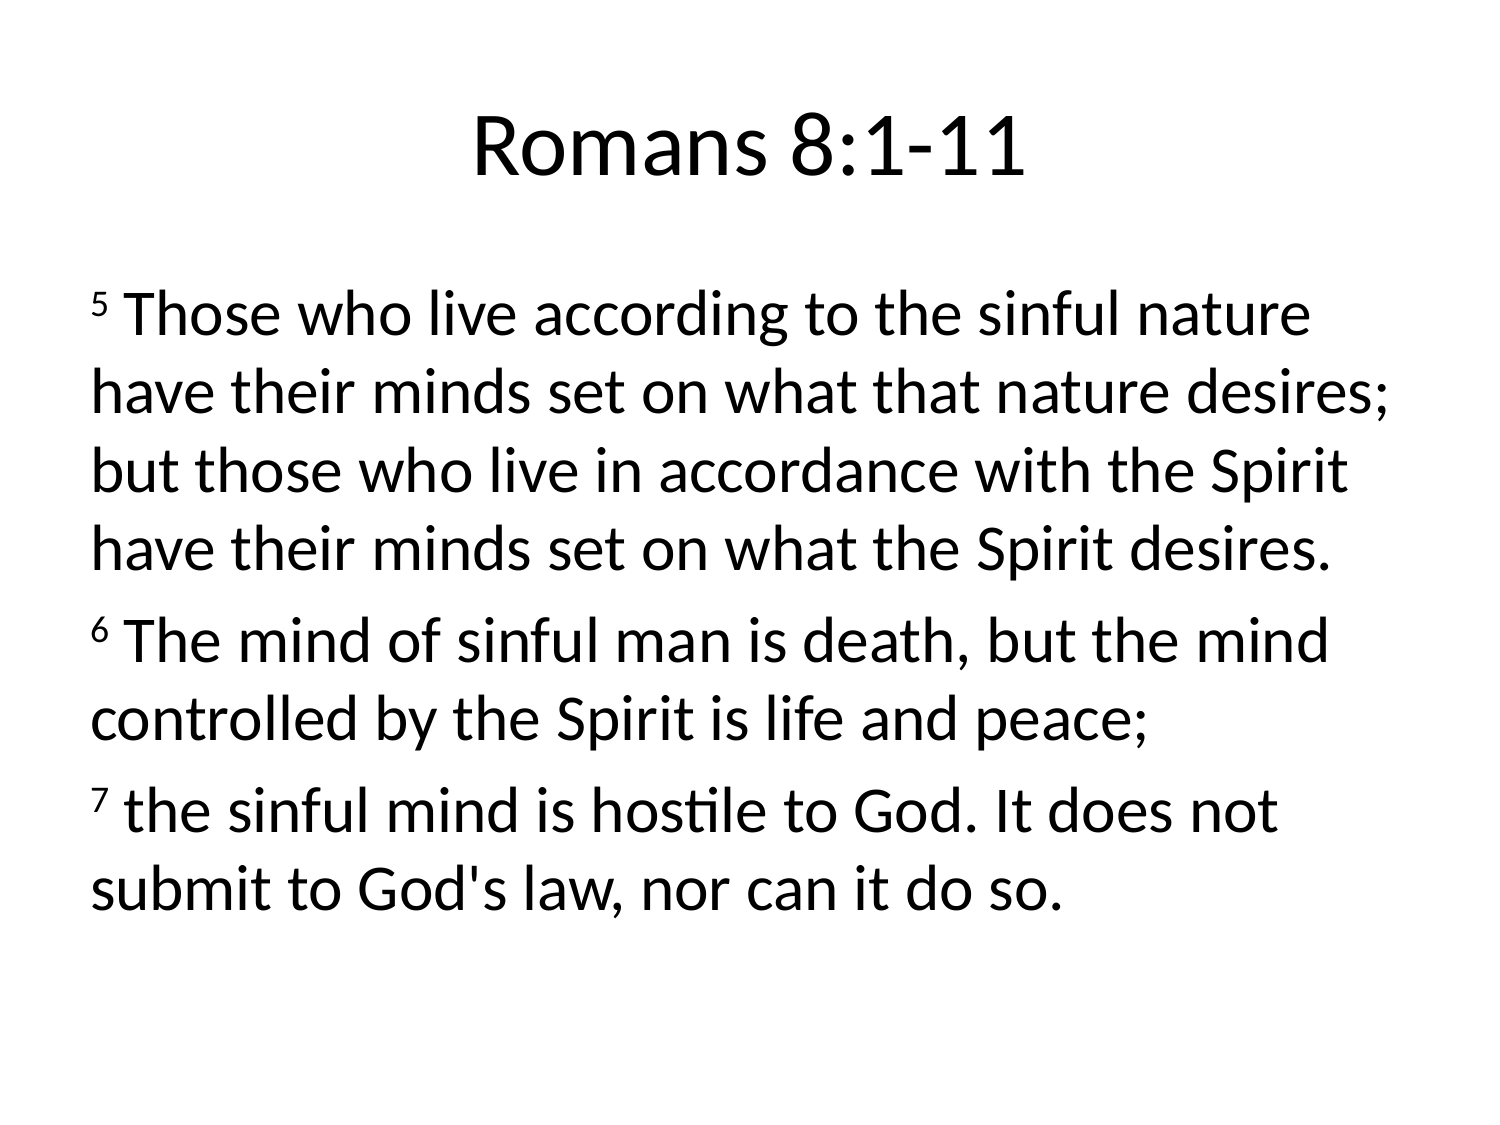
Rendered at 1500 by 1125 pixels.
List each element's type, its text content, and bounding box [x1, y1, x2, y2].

title Romans 8:1-11 [75, 45, 1425, 233]
list 5 Those who live according to the sinful nature have their minds set on what that nature desires; but those who live in accordance with the Spirit have their minds set on what the Spirit desires. 6 The mind of sinful man is death, but the mind controlled by the Spirit is life and peace; 7 the sinful mind is hostile to God. It does not submit to God's law, nor can it do so. [75, 262, 1425, 1005]
